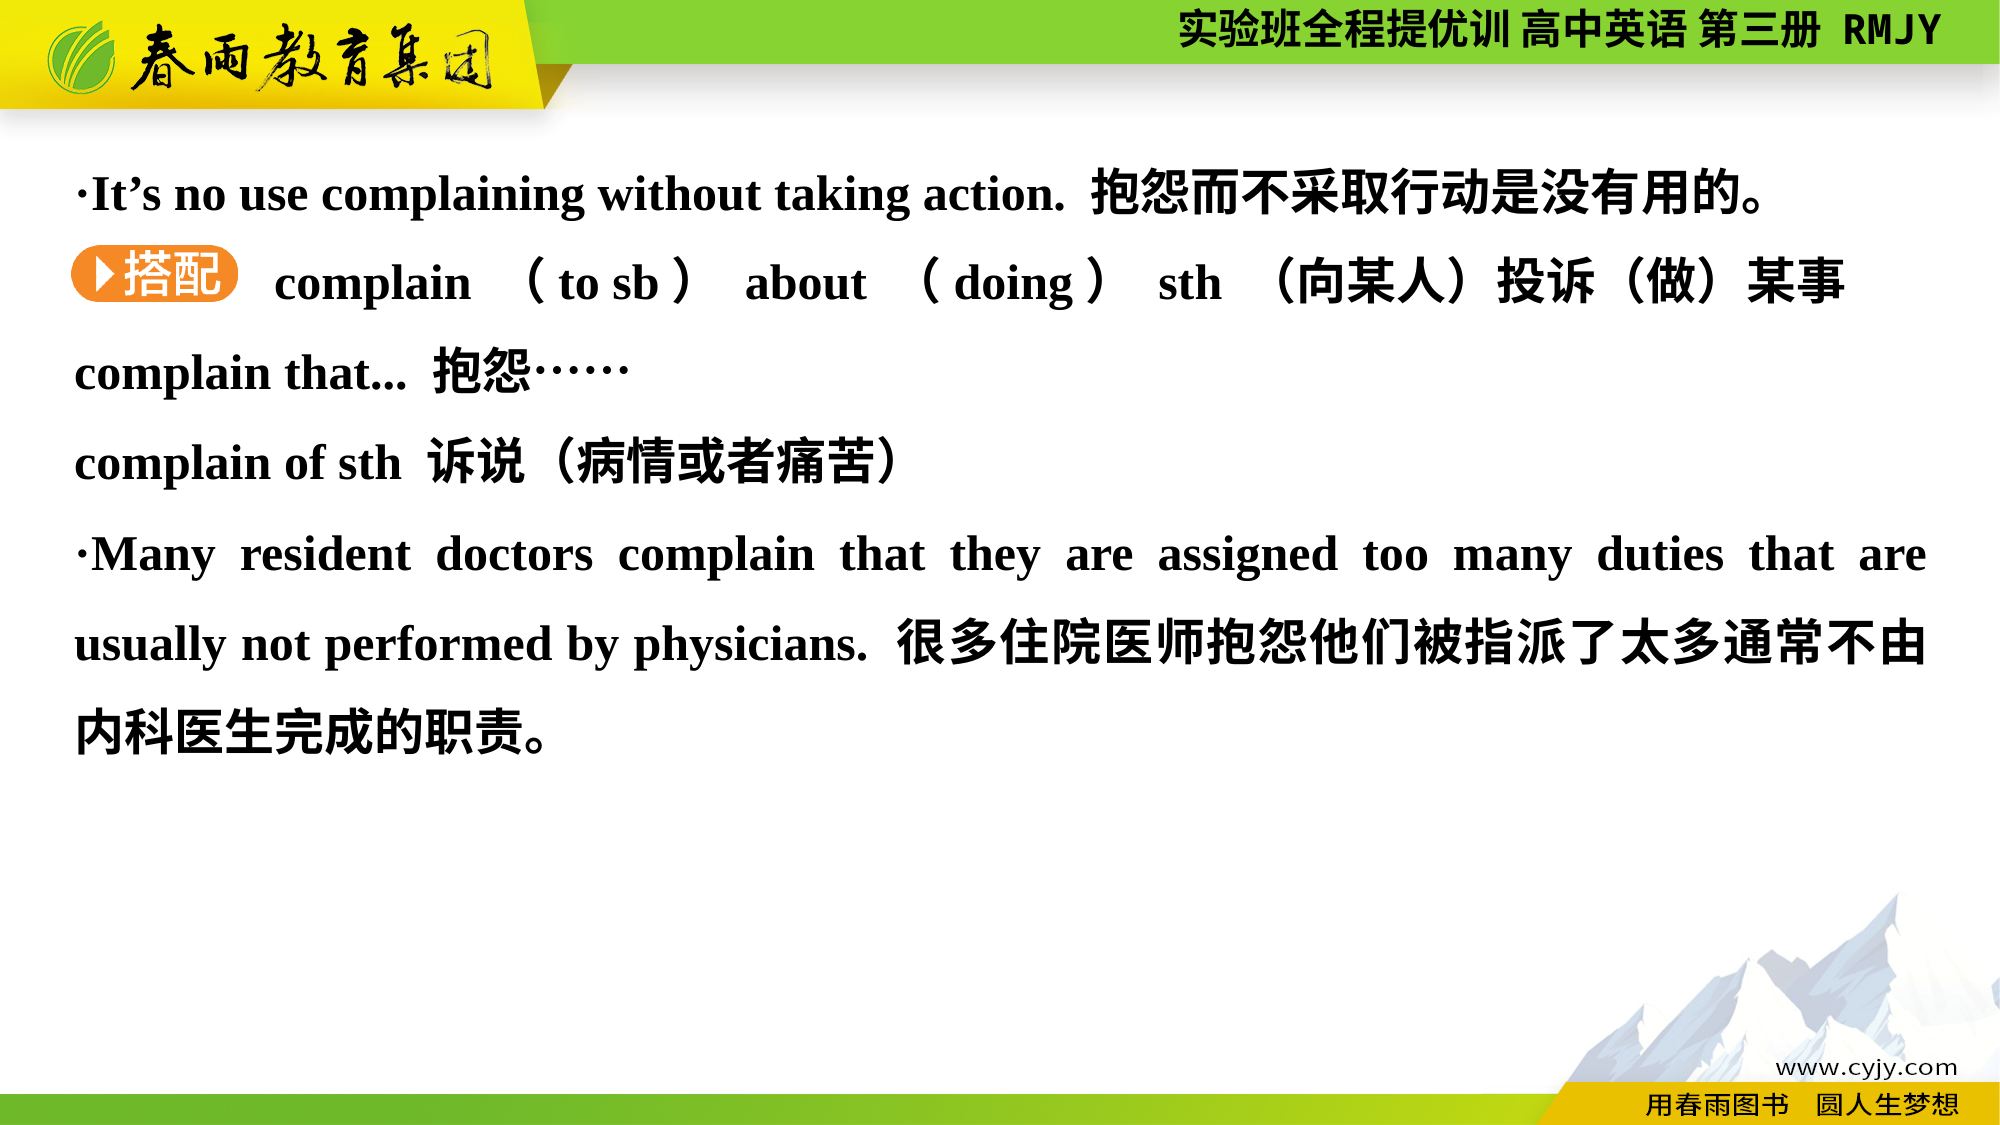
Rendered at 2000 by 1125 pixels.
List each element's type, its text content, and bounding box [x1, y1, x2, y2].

list ·It’s no use complaining without taking action. 抱怨而不采取行动是没有用的。 complain （to sb） about （doing） sth （向某人）投诉（做）某事 complain that... 抱怨…… complain of sth 诉说（病情或者痛苦） ·Many resident doctors complain that they are assigned too many duties that are usually not performed by physicians. 很多住院医师抱怨他们被指派了太多通常不由内科医生完成的职责。 [59, 122, 1944, 763]
picture [0, 0, 2000, 1125]
